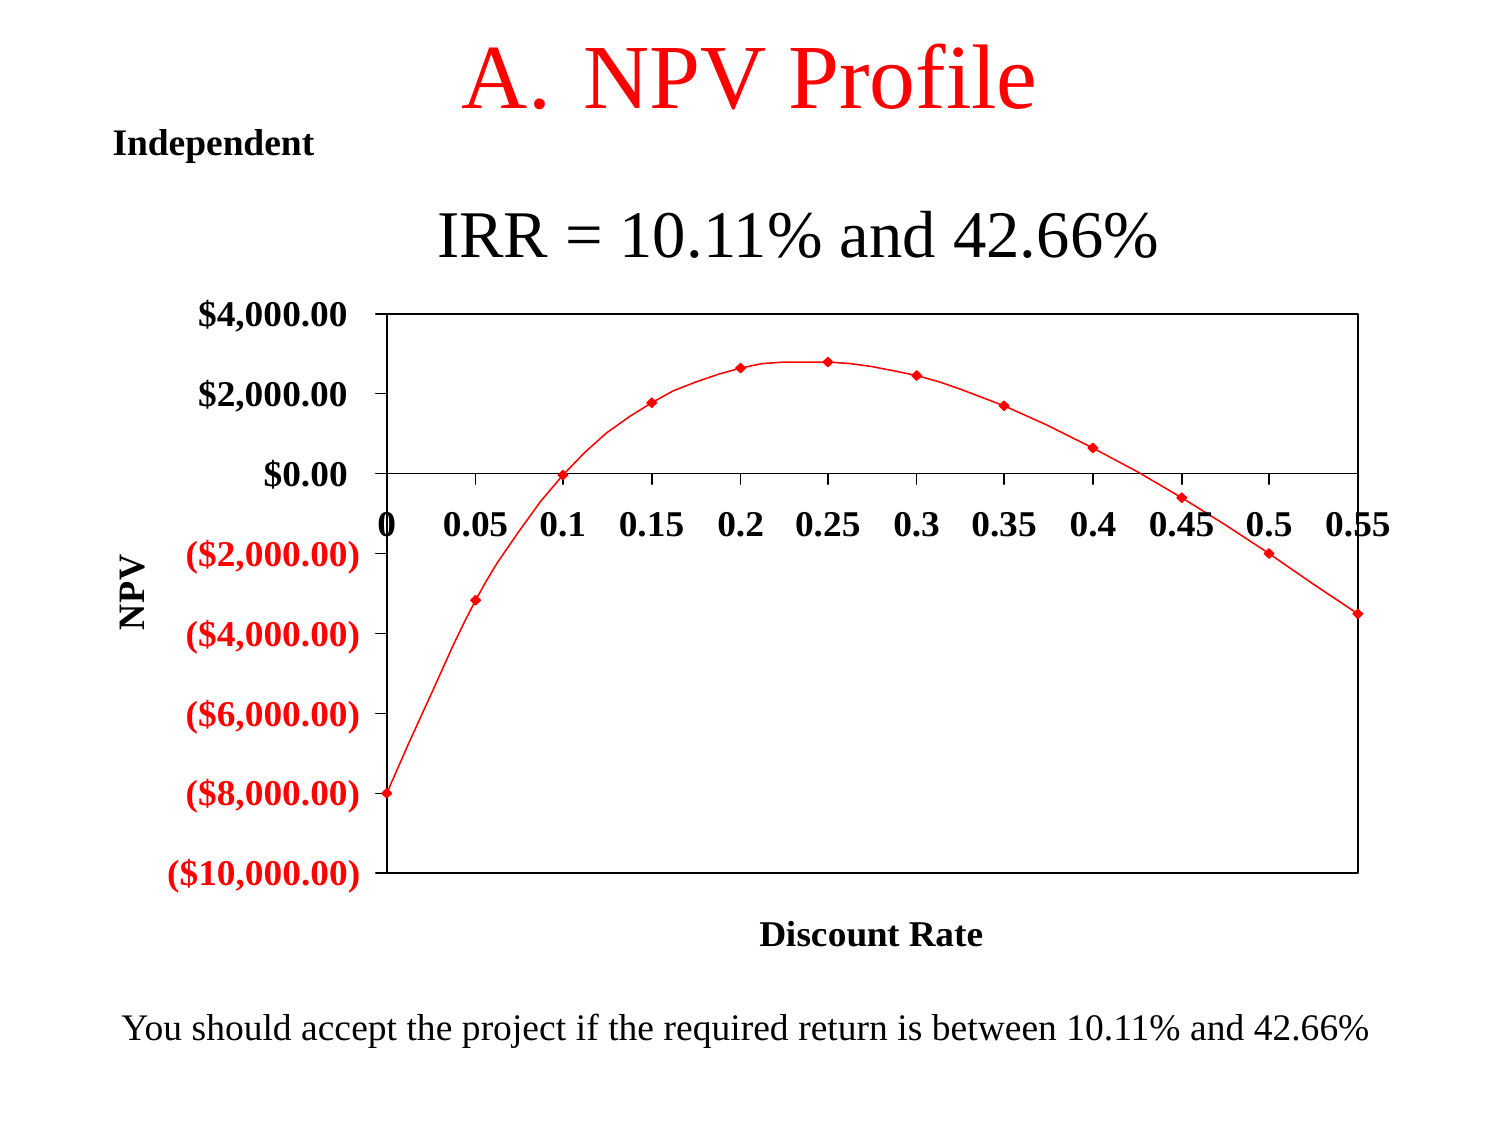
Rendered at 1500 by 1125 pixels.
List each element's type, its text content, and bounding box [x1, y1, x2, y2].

text_box You should accept the project if the required return is between 10.11% and 42.66% [106, 996, 1386, 1101]
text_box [74, 262, 1419, 987]
text_box IRR = 10.11% and 42.66% [422, 183, 1175, 260]
title NPV Profile [75, 2, 1425, 141]
text_box Independent [97, 110, 339, 171]
